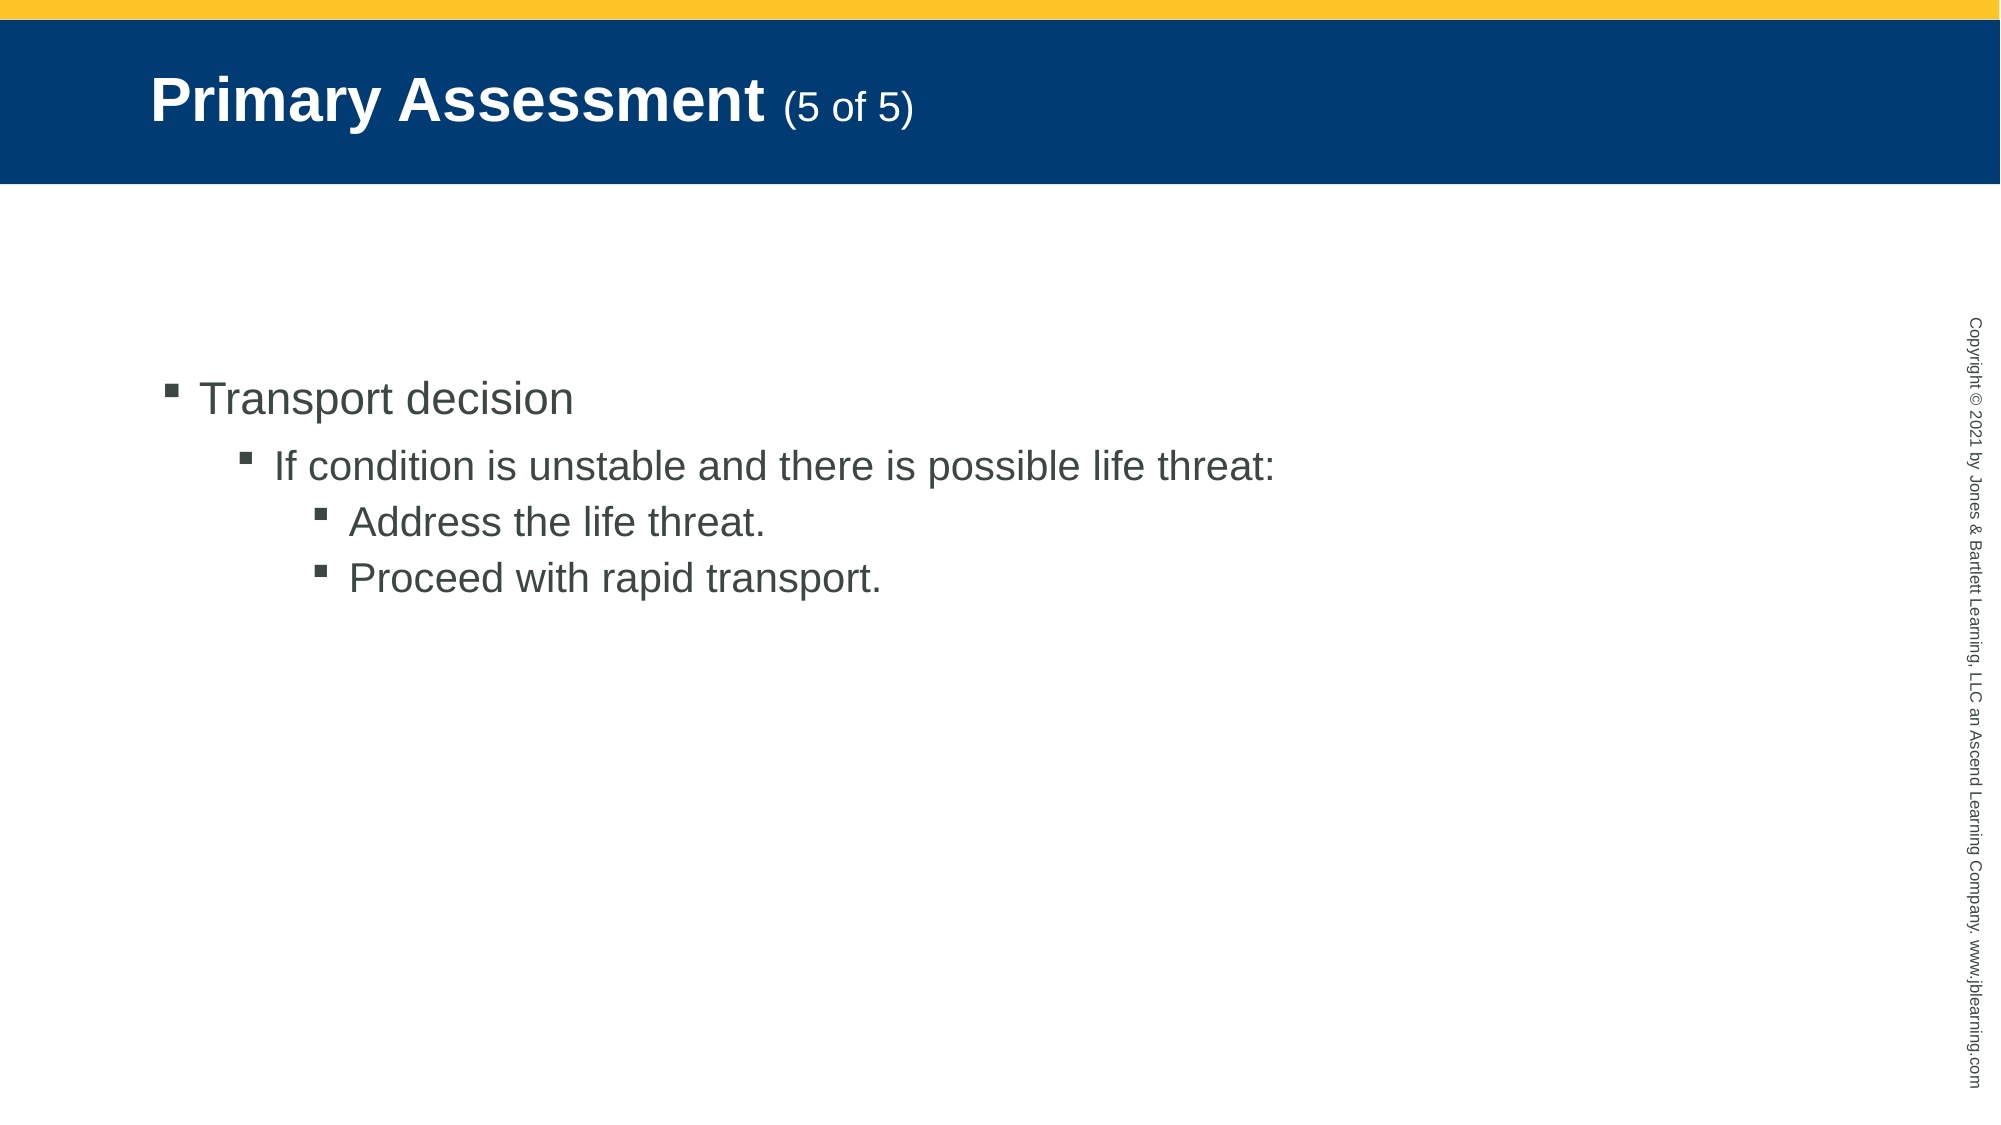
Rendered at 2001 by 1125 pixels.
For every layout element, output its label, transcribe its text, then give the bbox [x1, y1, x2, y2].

list Transport decision If condition is unstable and there is possible life threat: Address the life threat. Proceed with rapid transport. [146, 361, 1859, 1016]
title Primary Assessment (5 of 5) [0, 19, 2000, 185]
